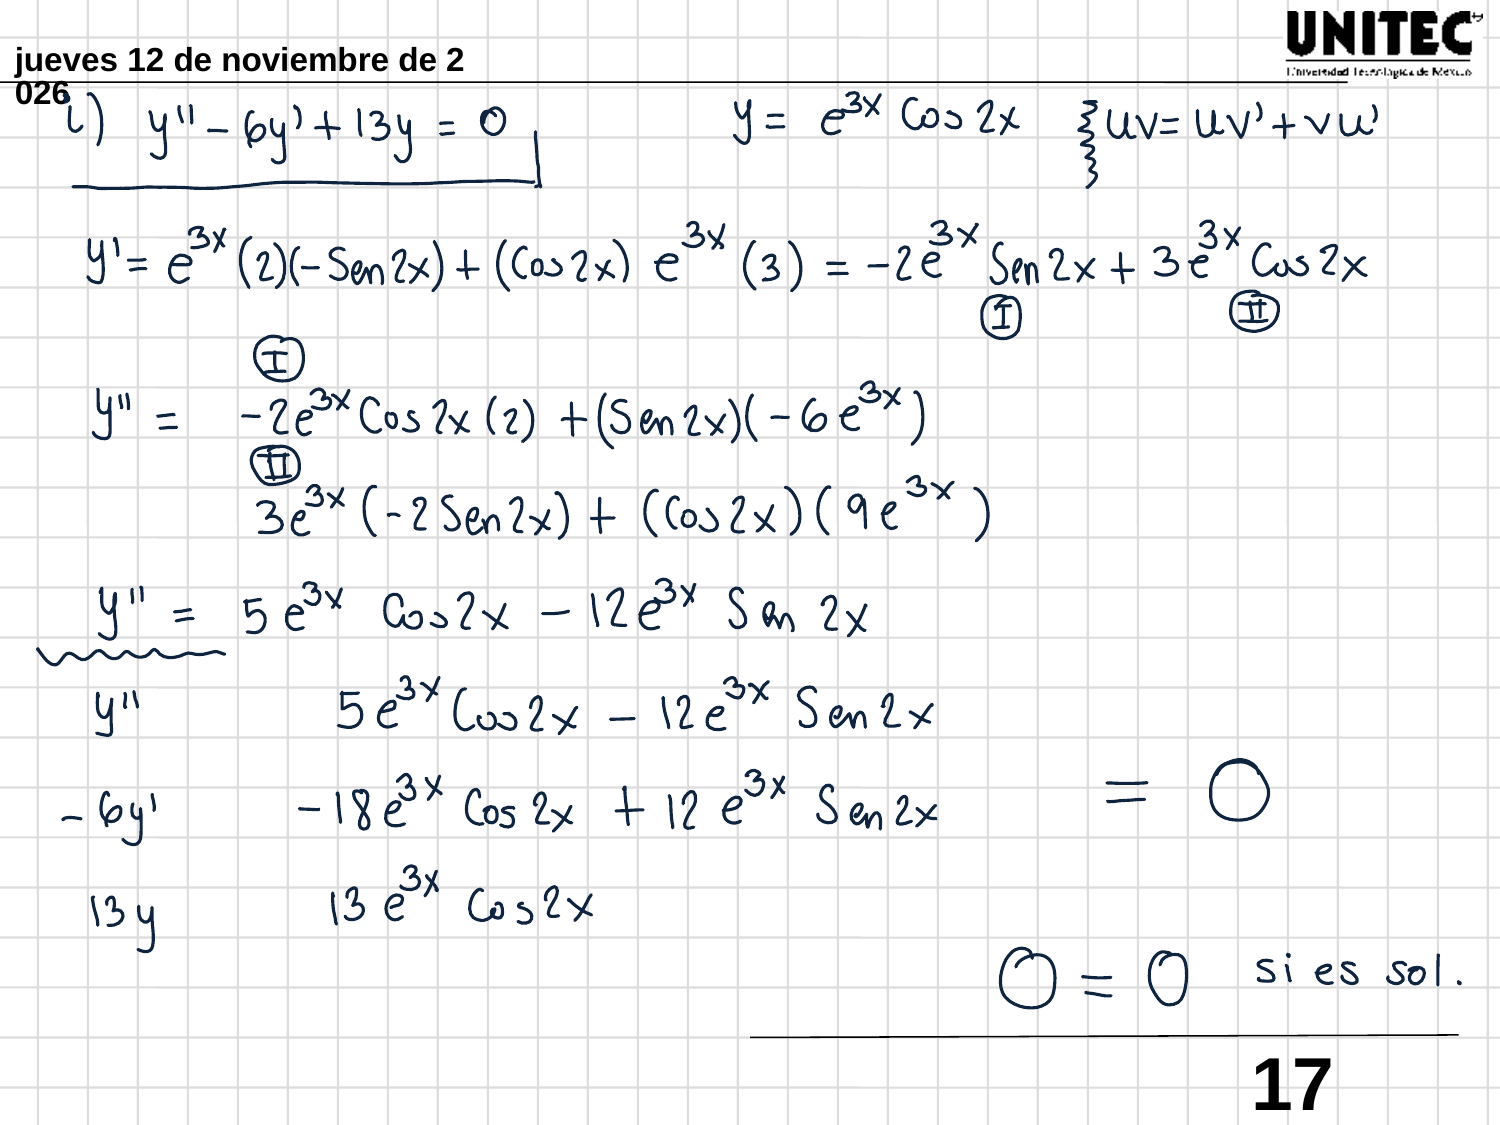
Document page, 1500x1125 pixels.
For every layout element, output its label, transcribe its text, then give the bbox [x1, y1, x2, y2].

slide_number lunes, 23 de enero de 2012 [0, 31, 491, 110]
picture [1283, 11, 1483, 79]
slide_number 17 [1199, 1013, 1452, 1109]
